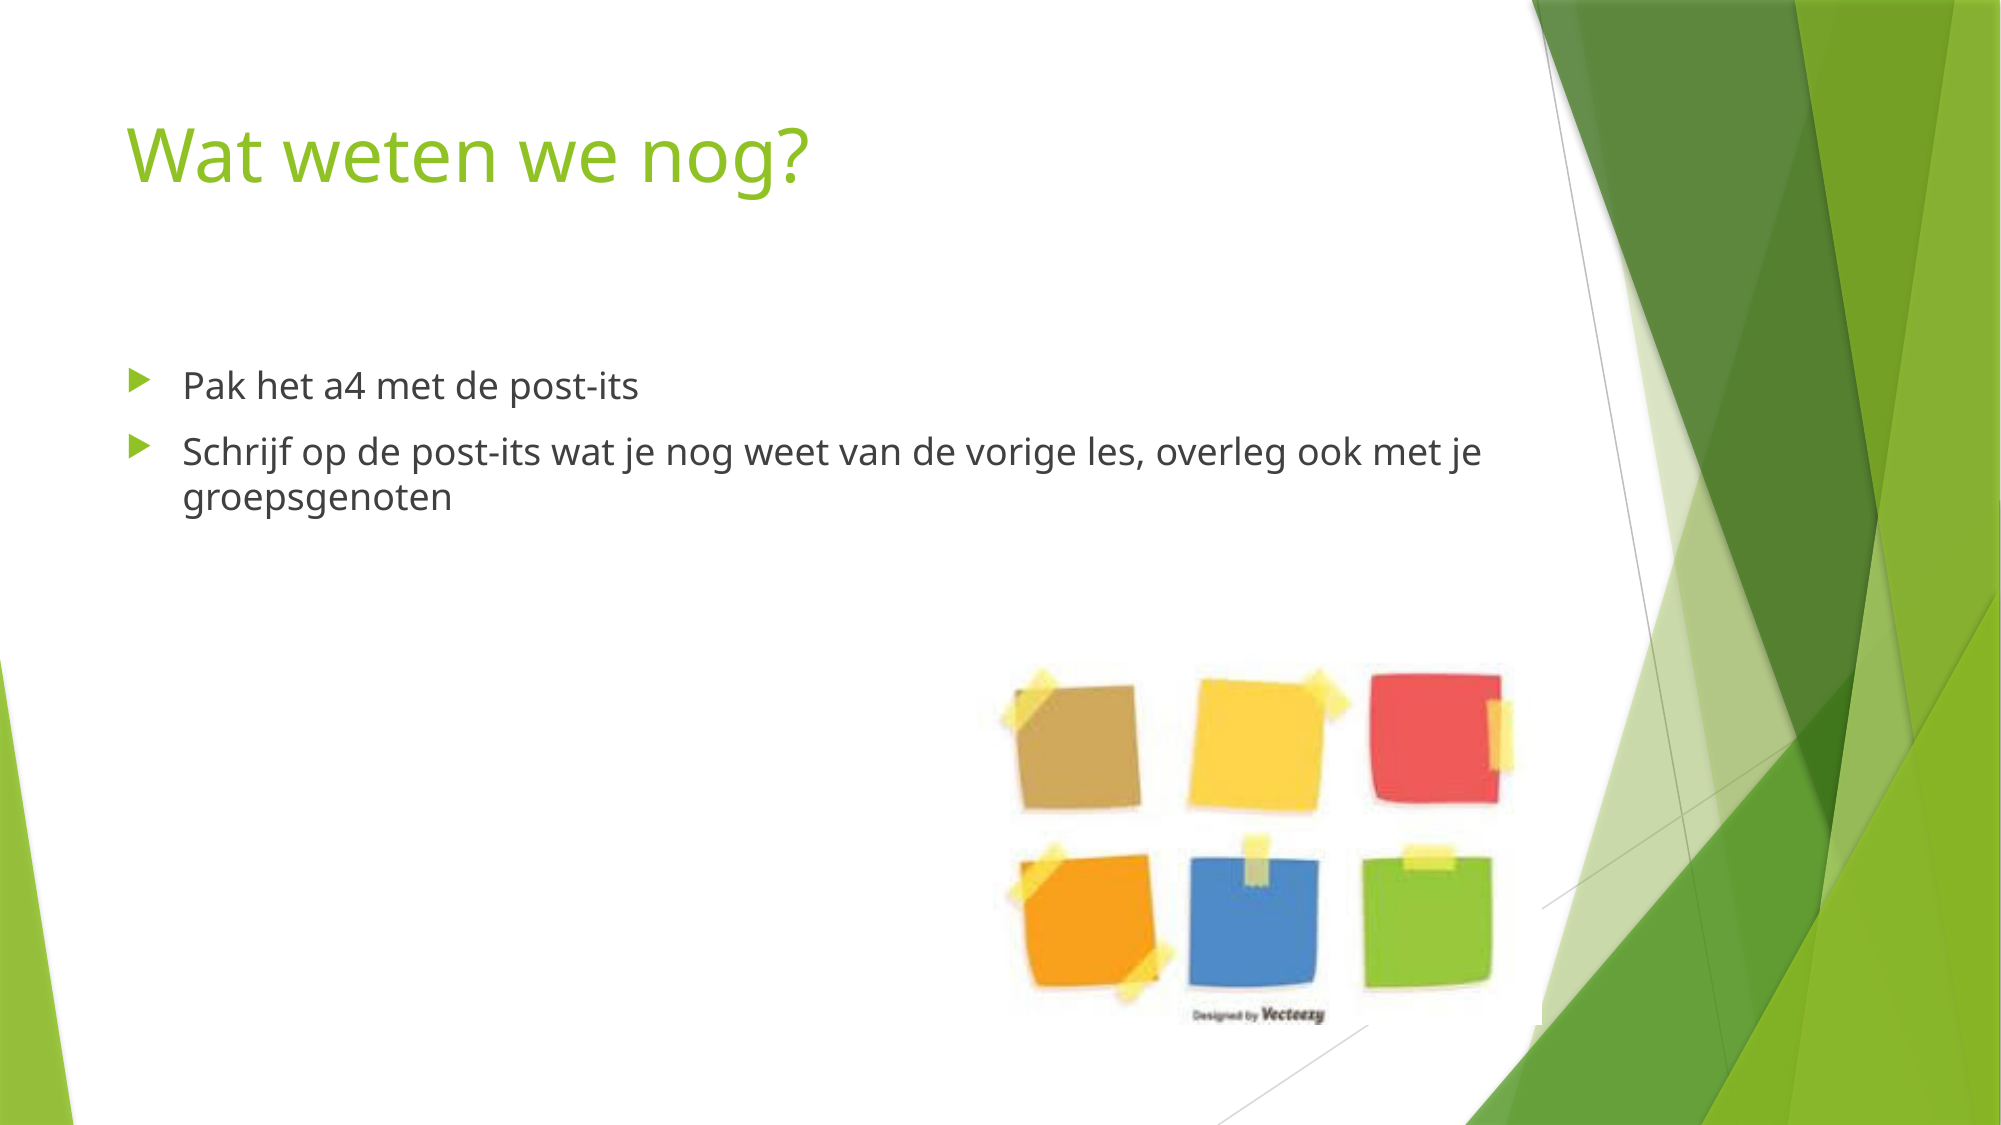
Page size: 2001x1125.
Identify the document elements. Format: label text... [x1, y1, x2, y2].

title Wat weten we nog? [111, 99, 1522, 317]
list Pak het a4 met de post-its Schrijf op de post-its wat je nog weet van de vorige les, overleg ook met je groepsgenoten [111, 354, 1522, 992]
picture [977, 630, 1543, 1026]
